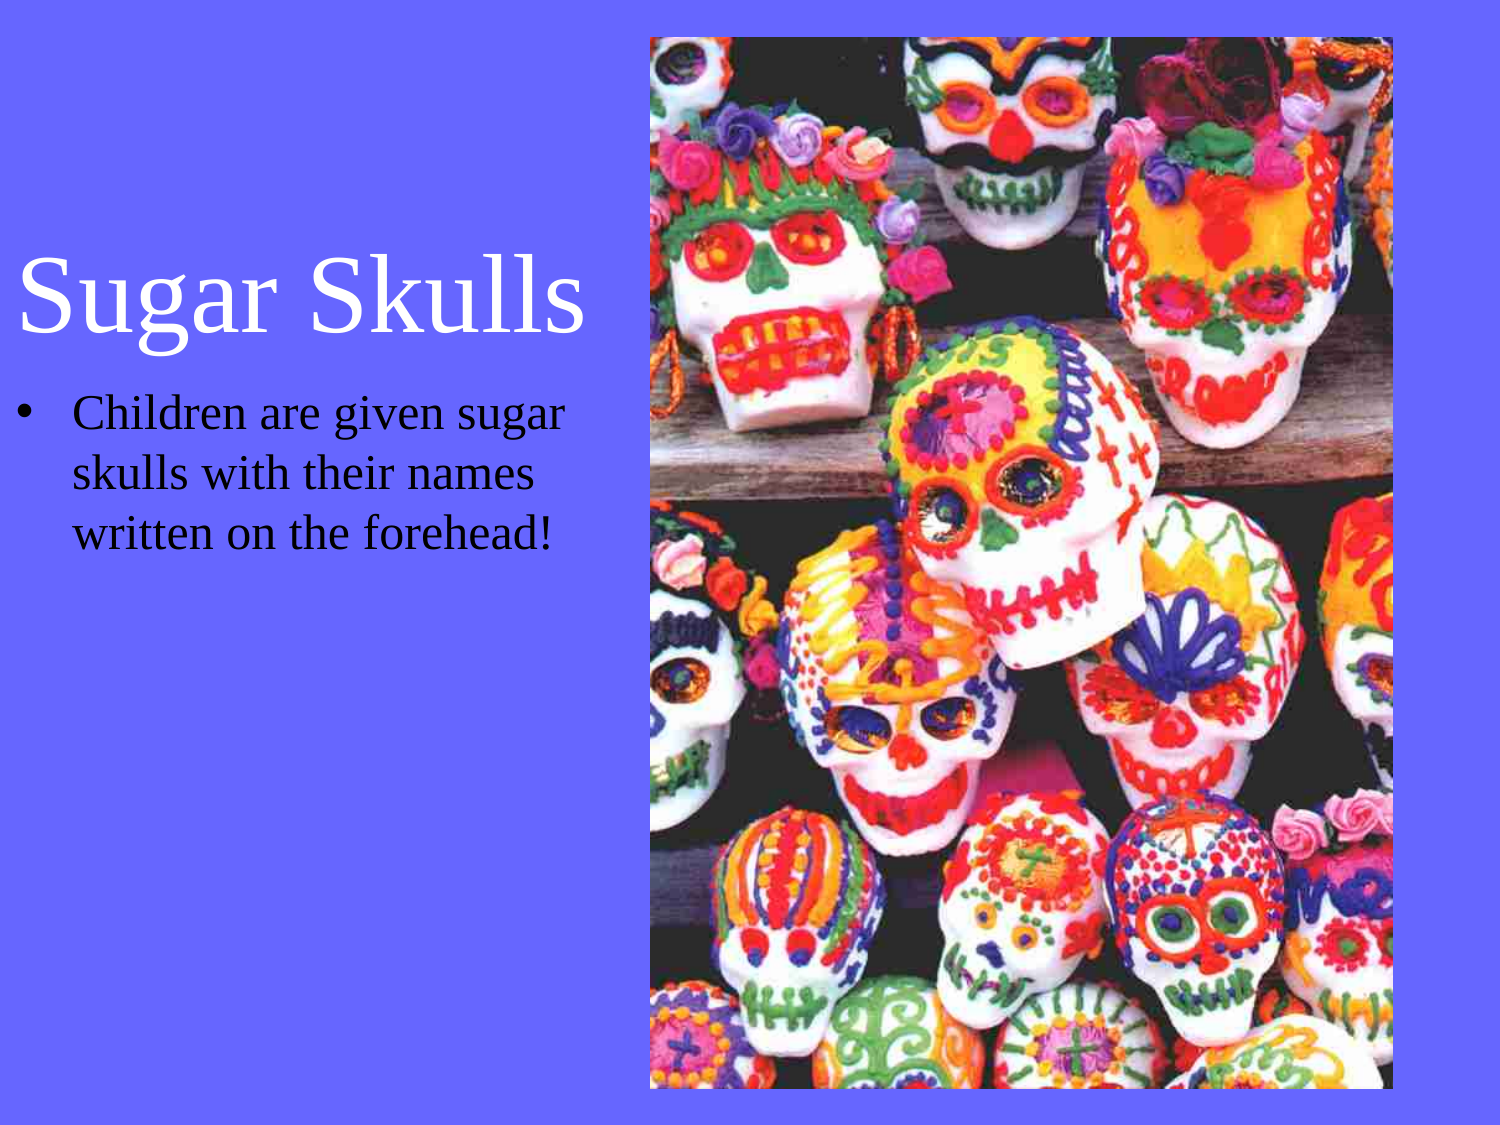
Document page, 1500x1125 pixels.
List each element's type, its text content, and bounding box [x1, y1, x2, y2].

picture [649, 37, 1393, 1090]
text_box Sugar Skulls Children are given sugar skulls with their names written on the forehead! [1, 212, 627, 568]
